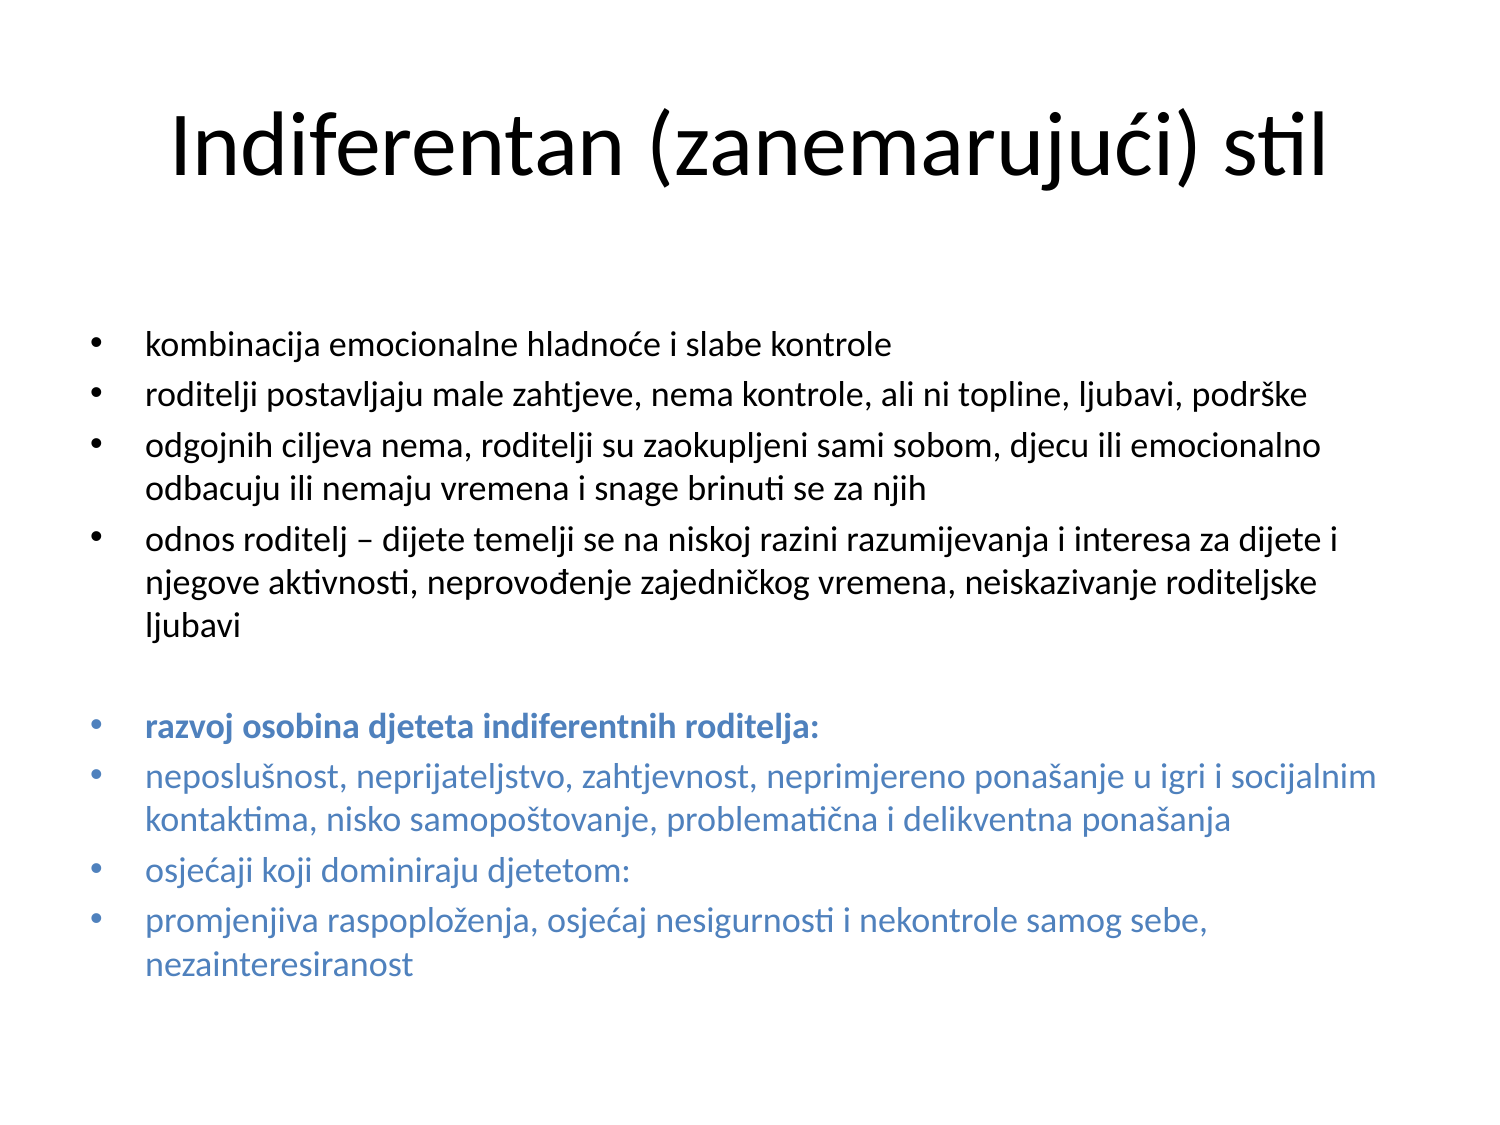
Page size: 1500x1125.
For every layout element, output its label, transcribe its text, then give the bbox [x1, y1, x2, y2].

list kombinacija emocionalne hladnoće i slabe kontrole roditelji postavljaju male zahtjeve, nema kontrole, ali ni topline, ljubavi, podrške odgojnih ciljeva nema, roditelji su zaokupljeni sami sobom, djecu ili emocionalno odbacuju ili nemaju vremena i snage brinuti se za njih odnos roditelj – dijete temelji se na niskoj razini razumijevanja i interesa za dijete i njegove aktivnosti, neprovođenje zajedničkog vremena, neiskazivanje roditeljske ljubavi razvoj osobina djeteta indiferentnih roditelja: neposlušnost, neprijateljstvo, zahtjevnost, neprimjereno ponašanje u igri i socijalnim kontaktima, nisko samopoštovanje, problematična i delikventna ponašanja osjećaji koji dominiraju djetetom: promjenjiva raspoploženja, osjećaj nesigurnosti i nekontrole samog sebe, nezainteresiranost [75, 262, 1425, 1005]
title Indiferentan (zanemarujući) stil [75, 45, 1425, 233]
